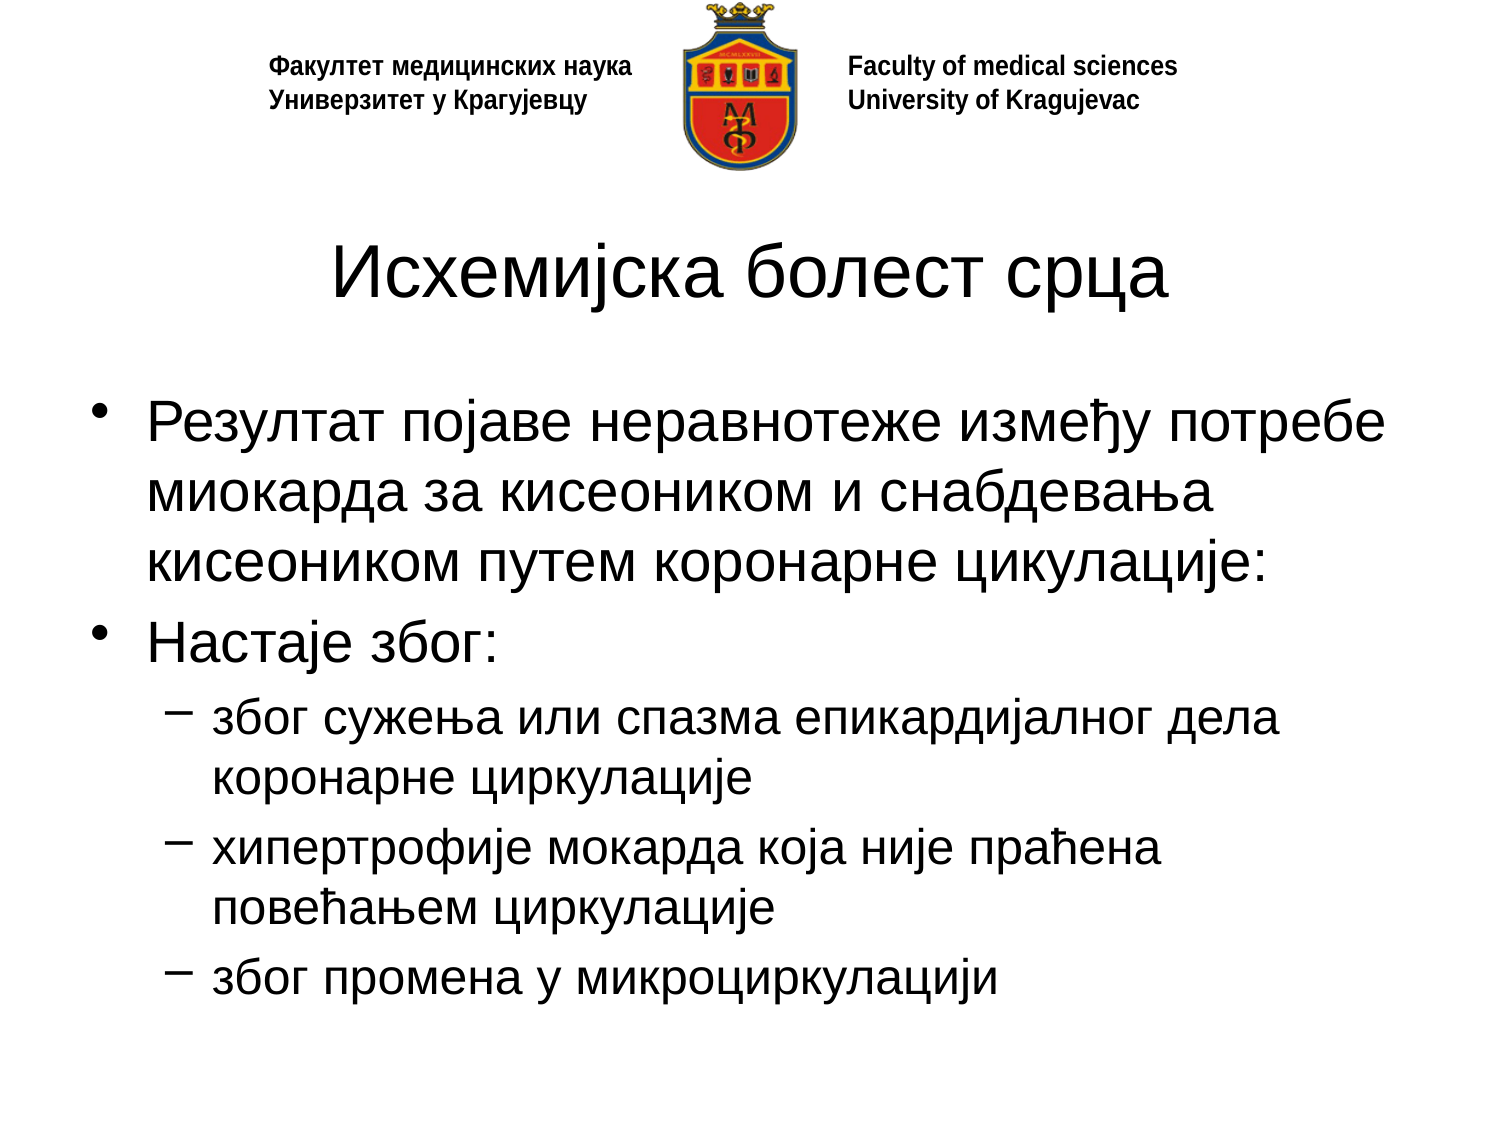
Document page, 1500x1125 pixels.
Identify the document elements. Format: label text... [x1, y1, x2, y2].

list Резултат појаве неравнотеже између потребе миокарда за кисеоником и снабдевања кисеоником путем коронарне цикулације: Настаје због: због сужења или спазма епикардијалног дела коронарне циркулације хипертрофије мокарда која није праћена повећањем циркулације због промена у микроциркулацији [74, 374, 1426, 1118]
title Исхемијска болест срца [74, 173, 1426, 362]
